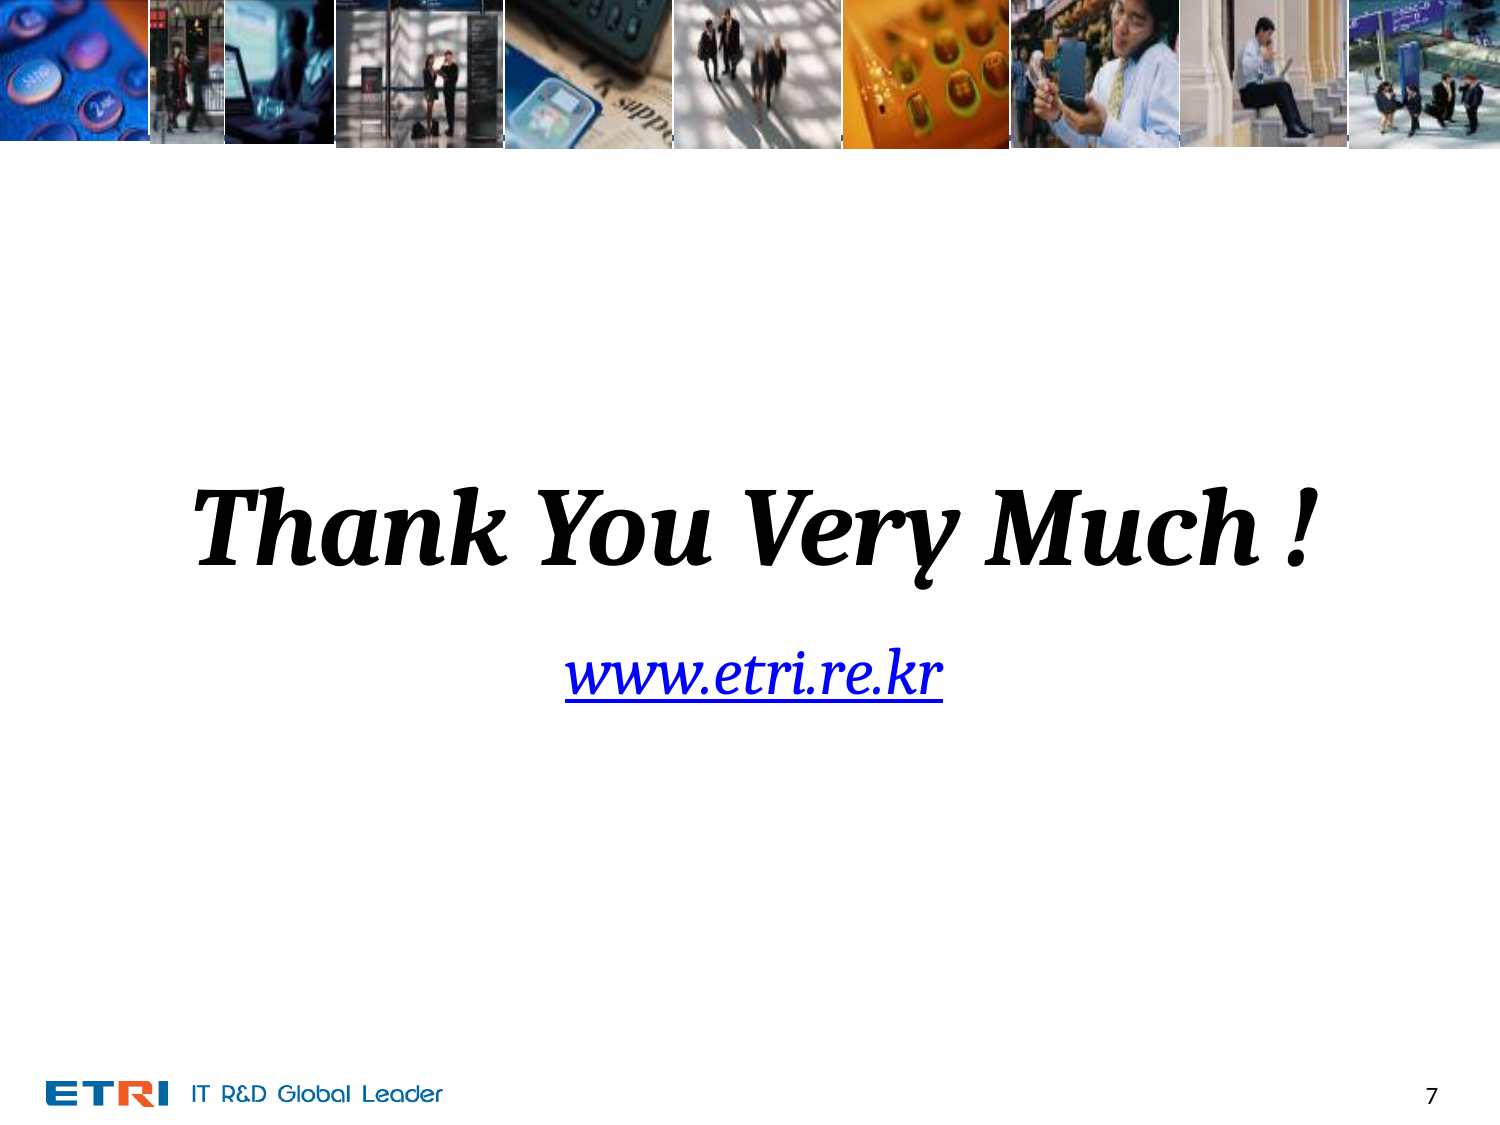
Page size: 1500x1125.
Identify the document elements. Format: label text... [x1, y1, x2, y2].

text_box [0, 0, 1500, 150]
slide_number 7 [1160, 1072, 1454, 1121]
picture [46, 1081, 168, 1107]
text_box Thank You Very Much ! www.etri.re.kr [174, 445, 1335, 715]
picture [191, 1072, 451, 1120]
